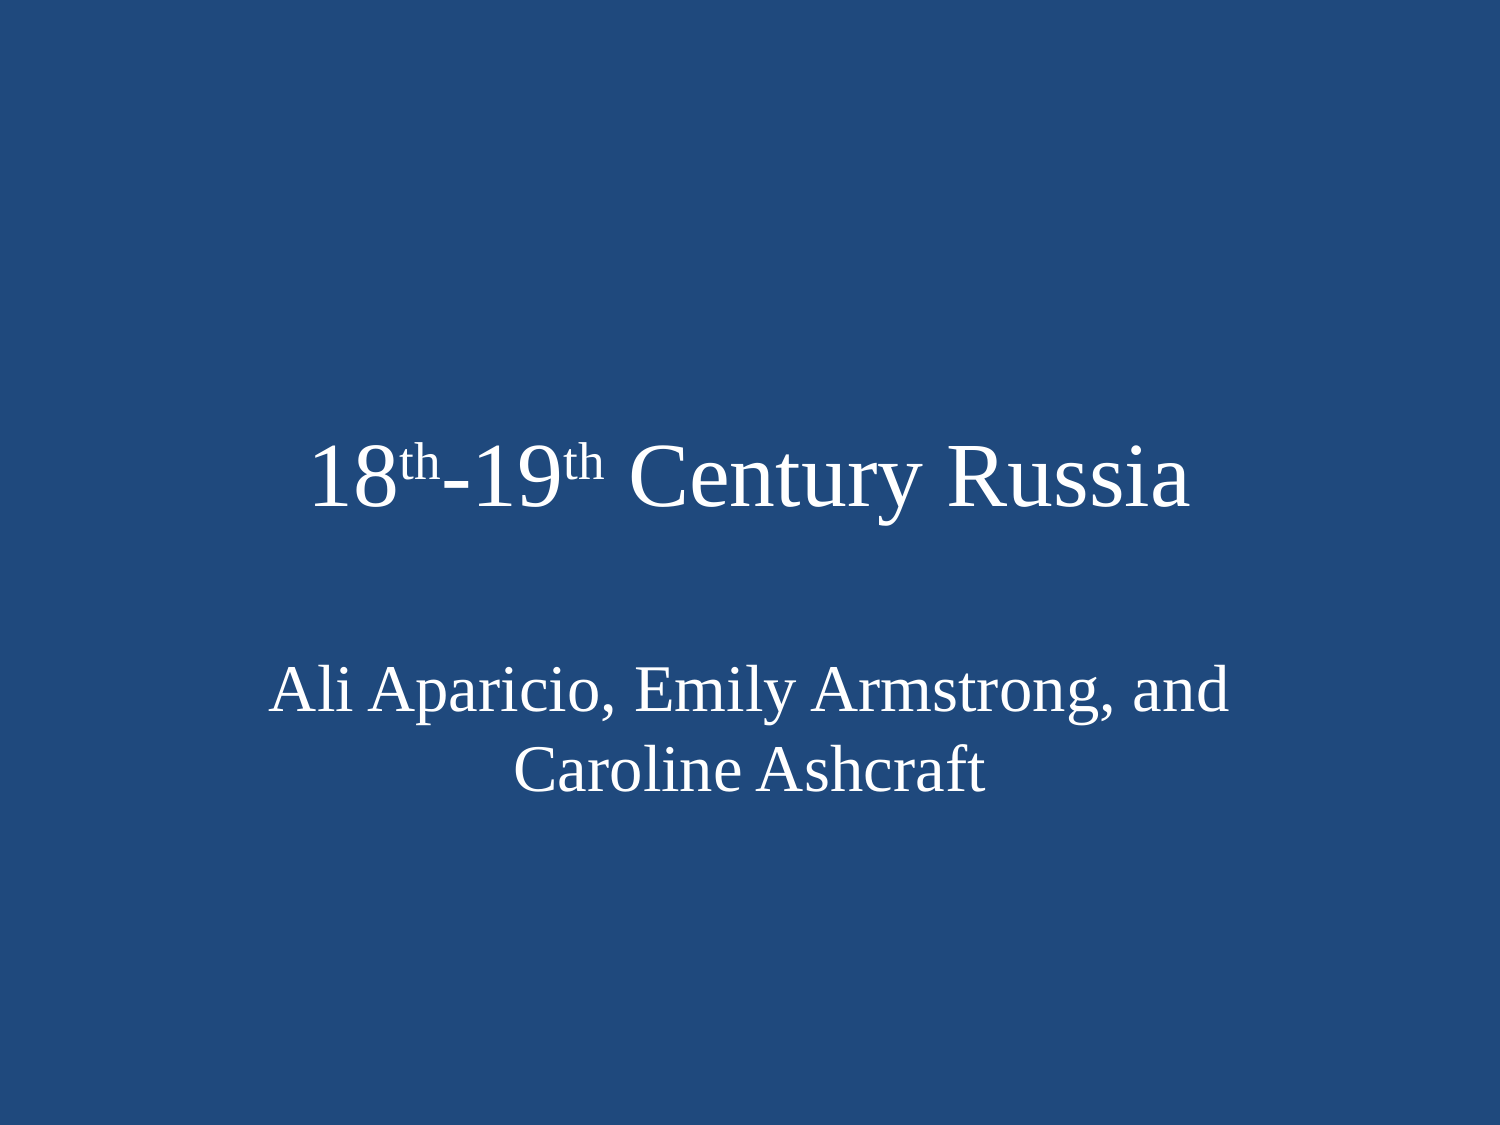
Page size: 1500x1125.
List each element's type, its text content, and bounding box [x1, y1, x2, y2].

title 18th-19th Century Russia [112, 349, 1388, 591]
subtitle Ali Aparicio, Emily Armstrong, and Caroline Ashcraft [225, 637, 1275, 925]
